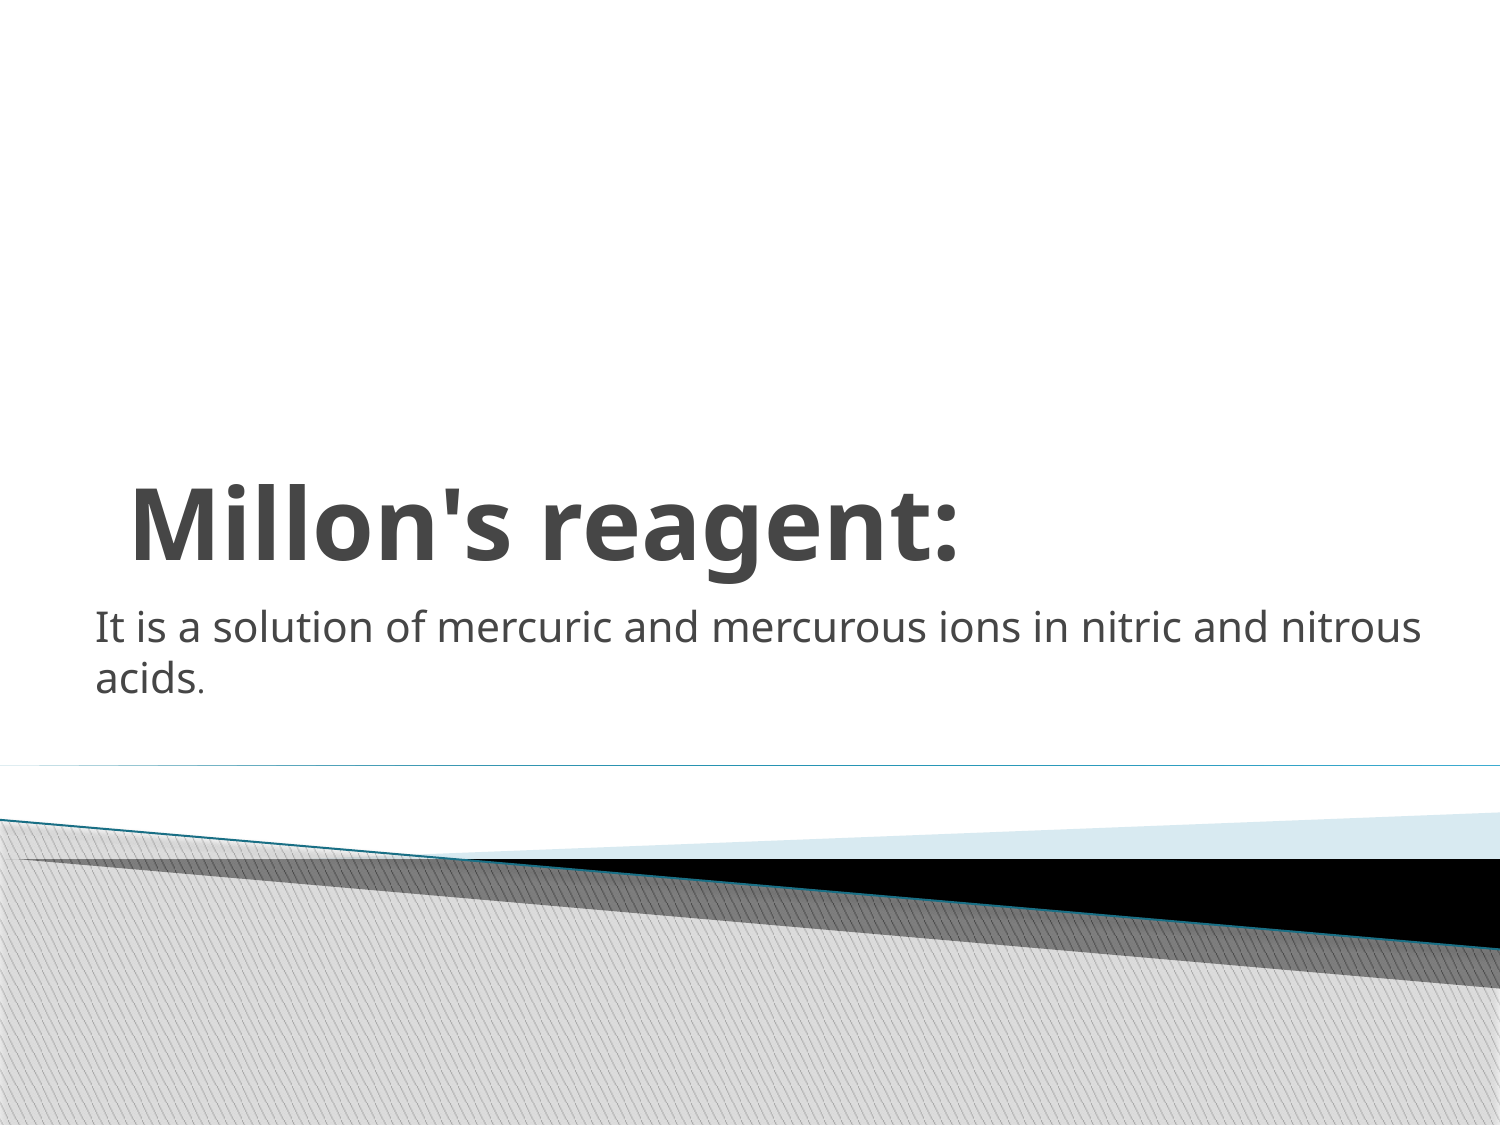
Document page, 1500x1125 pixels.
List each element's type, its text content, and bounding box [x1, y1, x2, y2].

title Millon's reagent: [112, 287, 1388, 588]
picture [5, 859, 1500, 989]
subtitle It is a solution of mercuric and mercurous ions in nitric and nitrous acids. [87, 592, 1500, 790]
